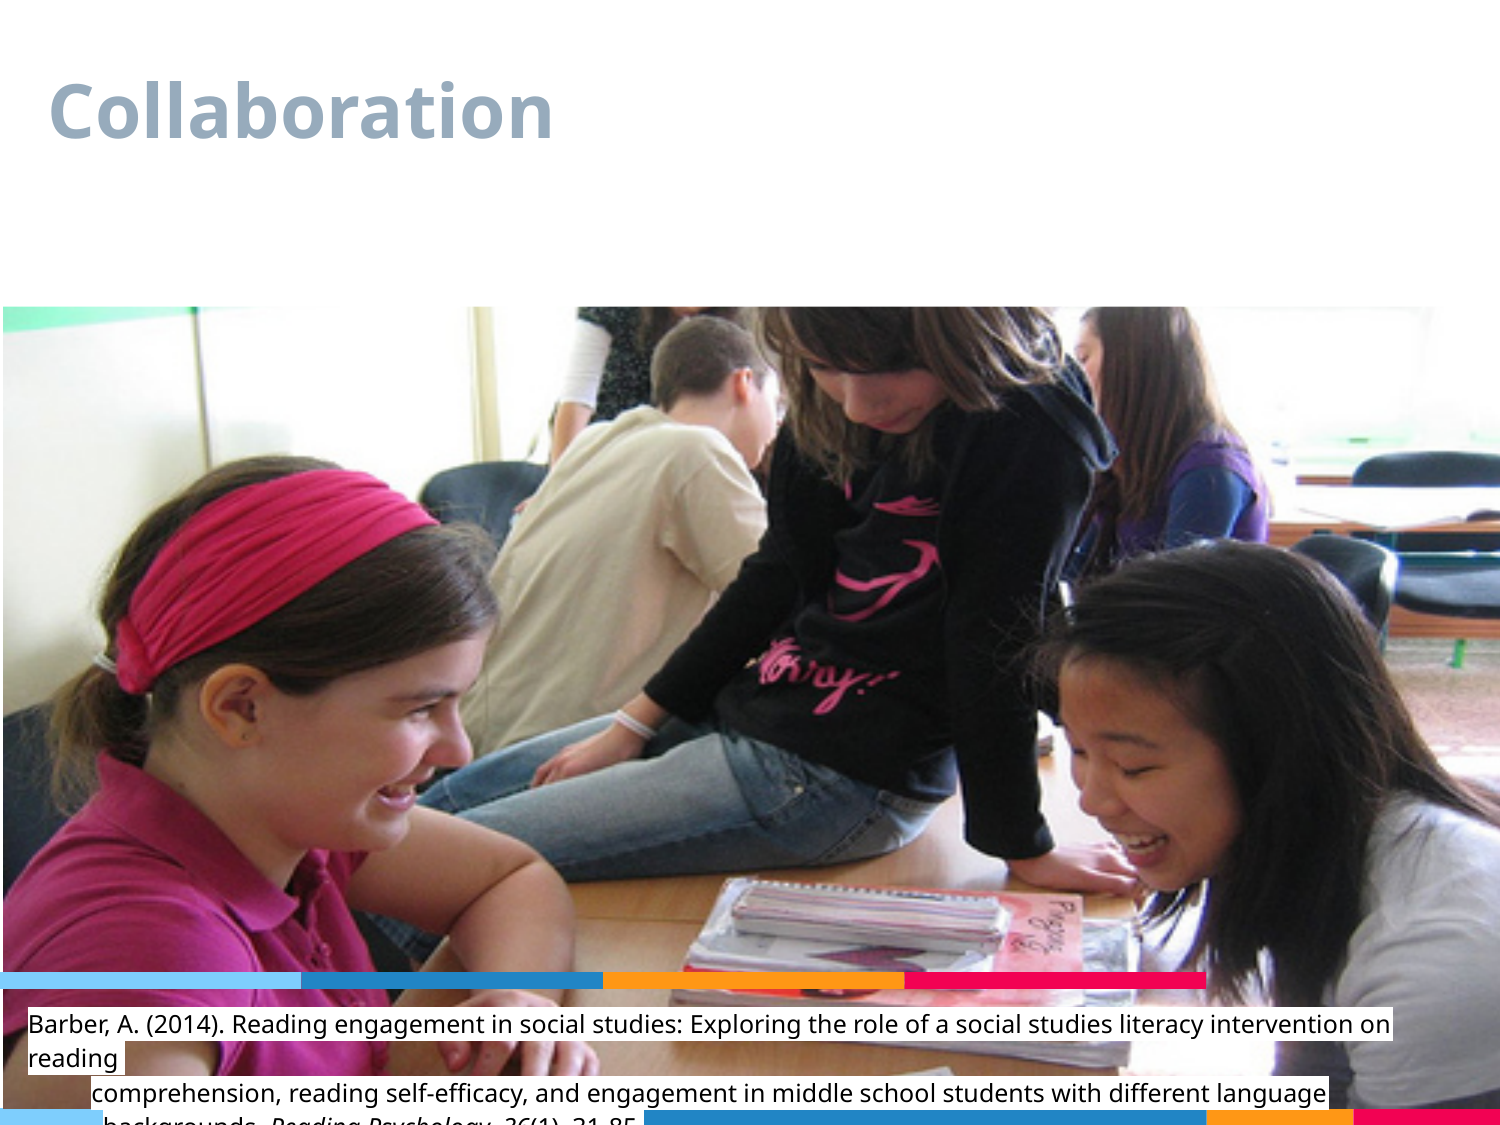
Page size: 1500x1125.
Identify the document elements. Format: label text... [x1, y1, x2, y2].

title Collaboration [32, 47, 984, 137]
text_box [0, 37, 1500, 140]
picture [3, 138, 1500, 1109]
